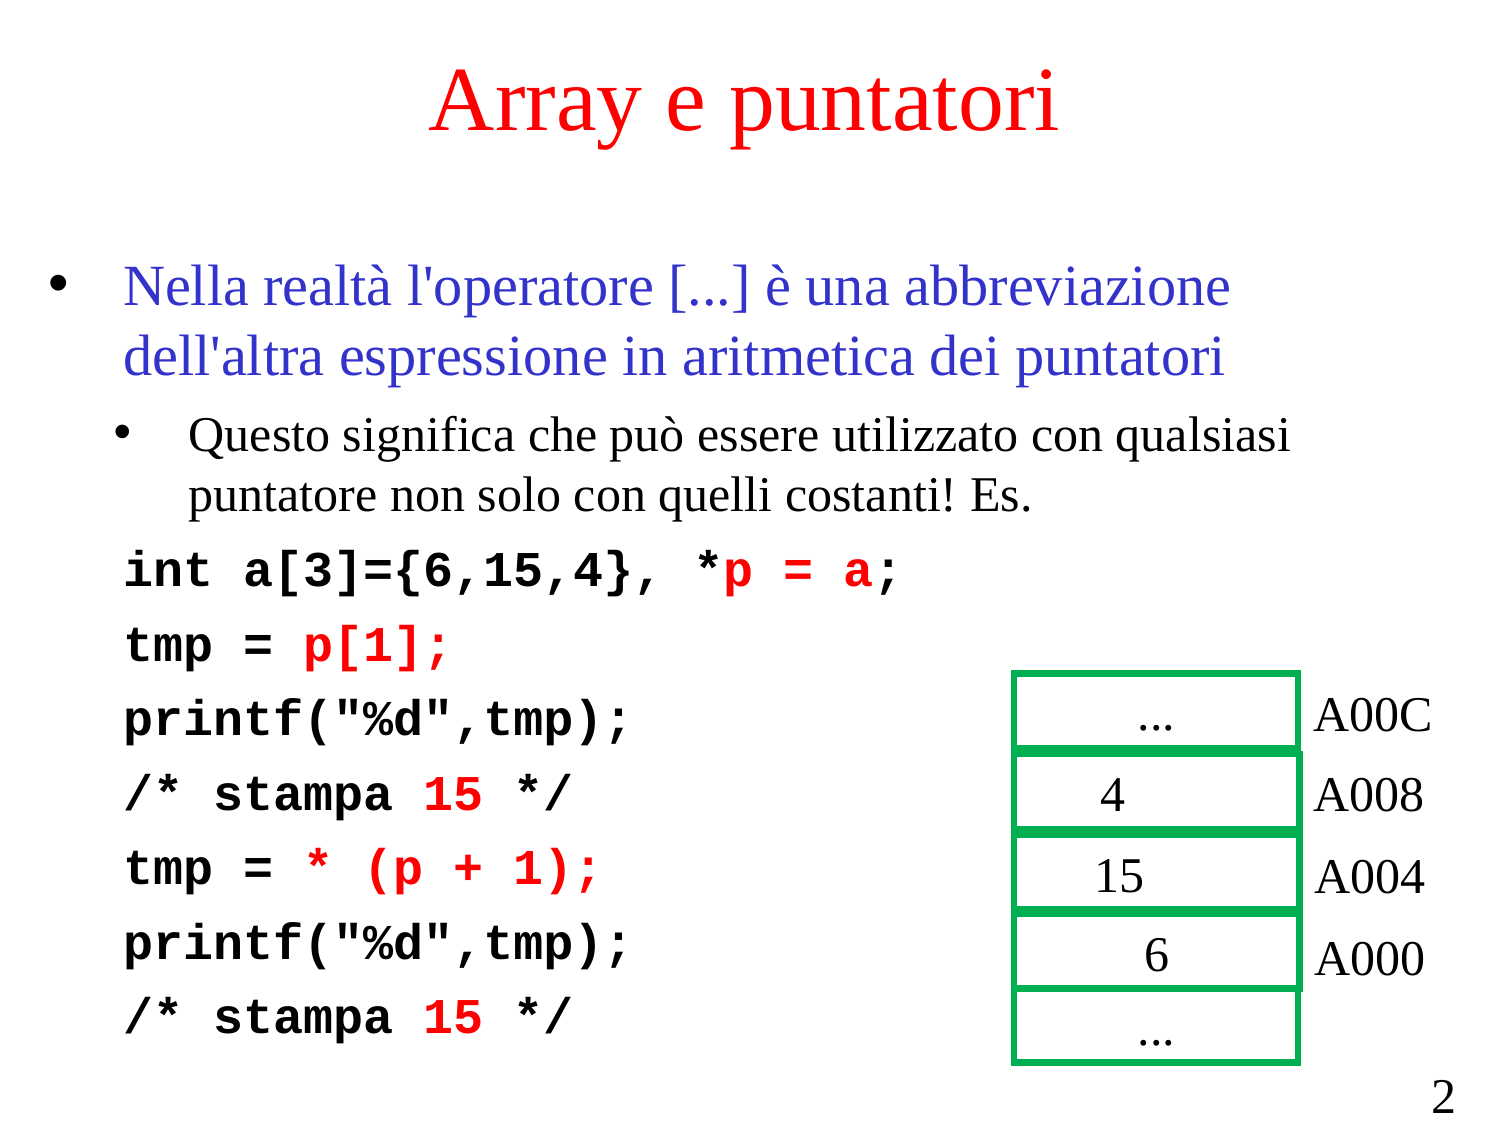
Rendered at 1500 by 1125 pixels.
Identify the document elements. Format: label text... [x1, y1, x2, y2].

text_box A00C [1298, 673, 1459, 746]
text_box A008 [1298, 754, 1446, 830]
text_box ... [1014, 673, 1299, 749]
text_box ... [1014, 987, 1299, 1063]
title Array e puntatori [107, 0, 1383, 188]
list Nella realtà l'operatore [...] è una abbreviazione dell'altra espressione in aritmetica dei puntatori Questo significa che può essere utilizzato con qualsiasi puntatore non solo con quelli costanti! Es. int a[3]={6,15,4}, *p = a; tmp = p[1]; printf("%d",tmp); /* stampa 15 */ tmp = * (p + 1); printf("%d",tmp); /* stampa 15 */ [33, 239, 1446, 978]
text_box 6 [1013, 913, 1300, 989]
text_box 4 [1013, 754, 1298, 829]
text_box 15 [1013, 834, 1300, 910]
text_box A000 [1299, 918, 1446, 990]
slide_number 29 [1416, 1056, 1486, 1123]
text_box A004 [1299, 836, 1446, 909]
